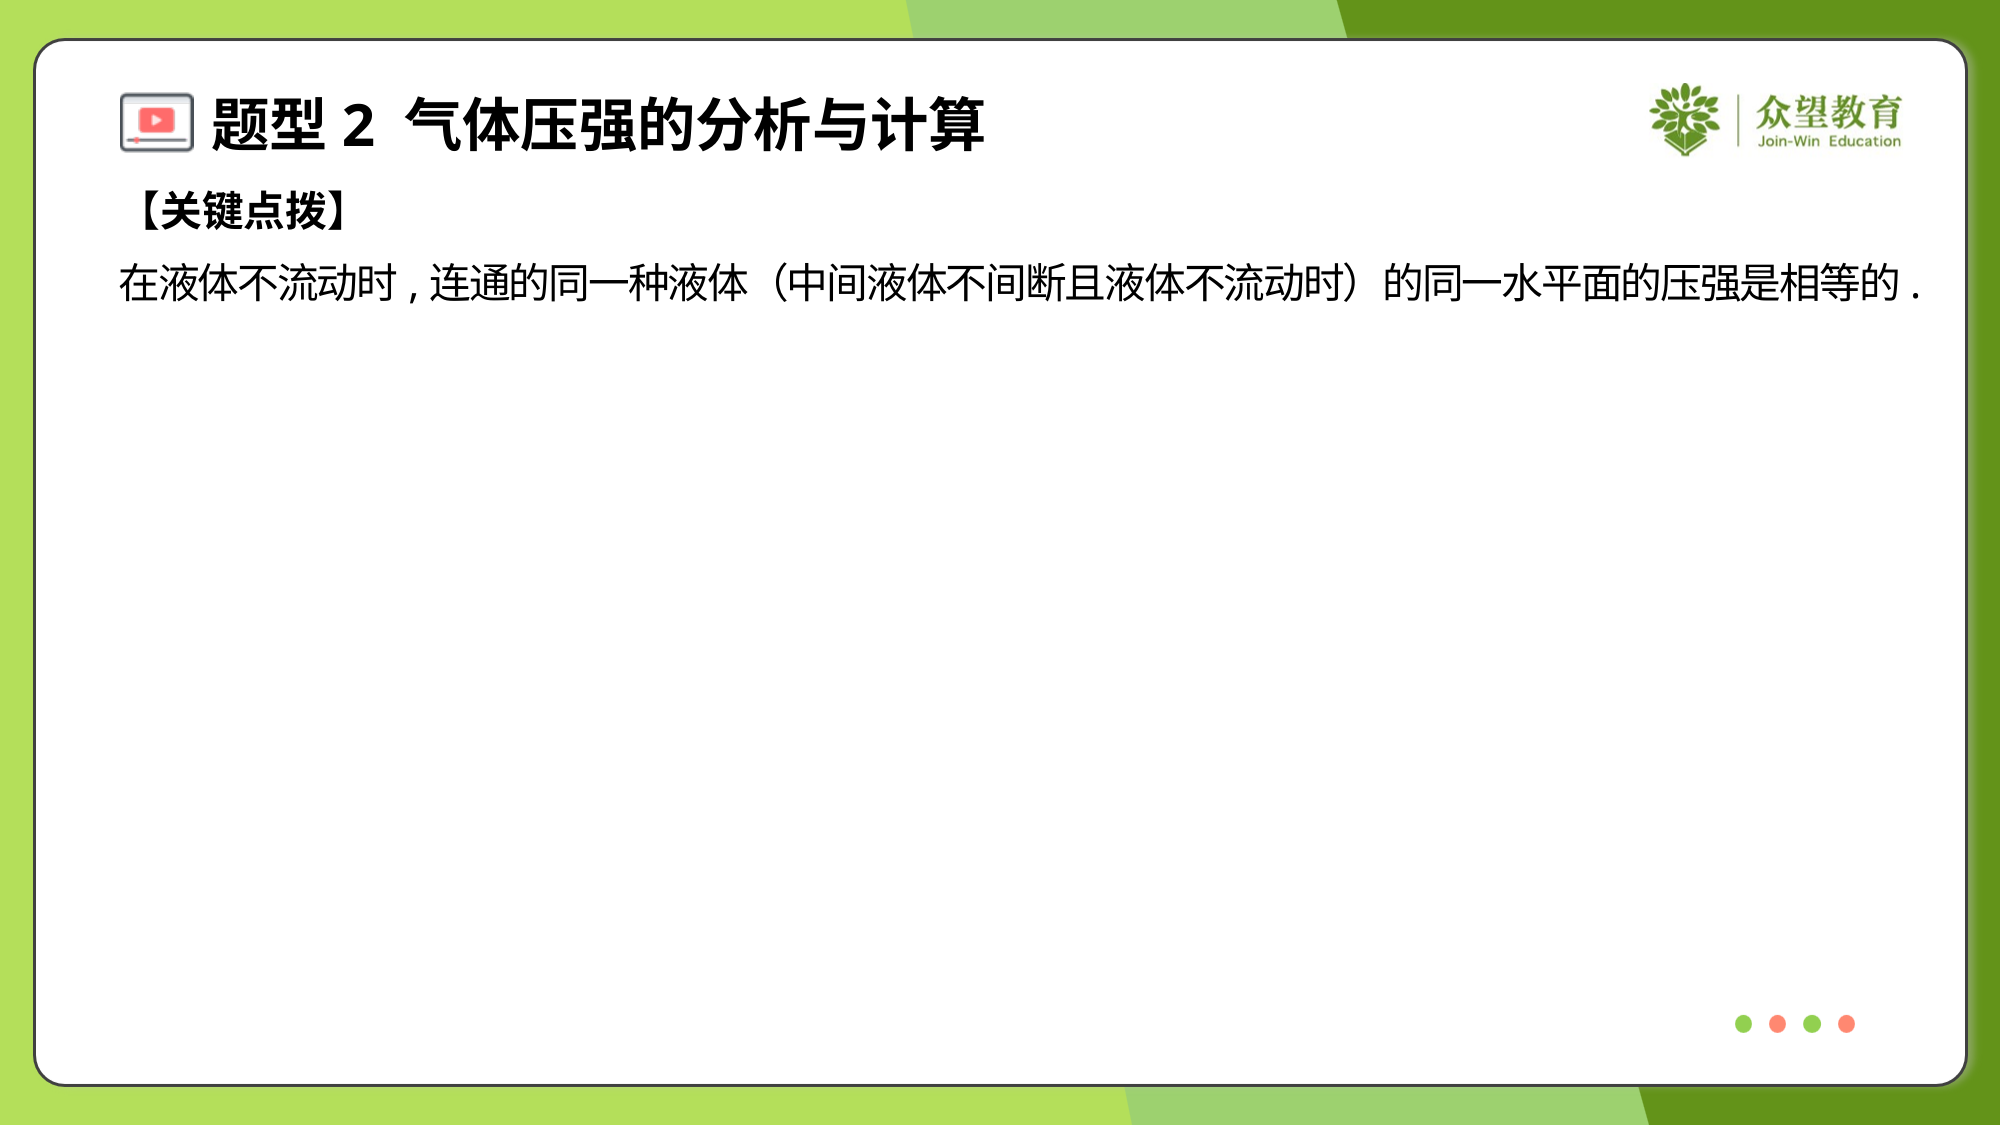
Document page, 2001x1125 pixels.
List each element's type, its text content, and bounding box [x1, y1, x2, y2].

text_box 【关键点拨】 在液体不流动时,连通的同一种液体（中间液体不间断且液体不流动时）的同一水平面的压强是相等的. [118, 159, 1883, 300]
picture [0, 0, 2000, 1125]
